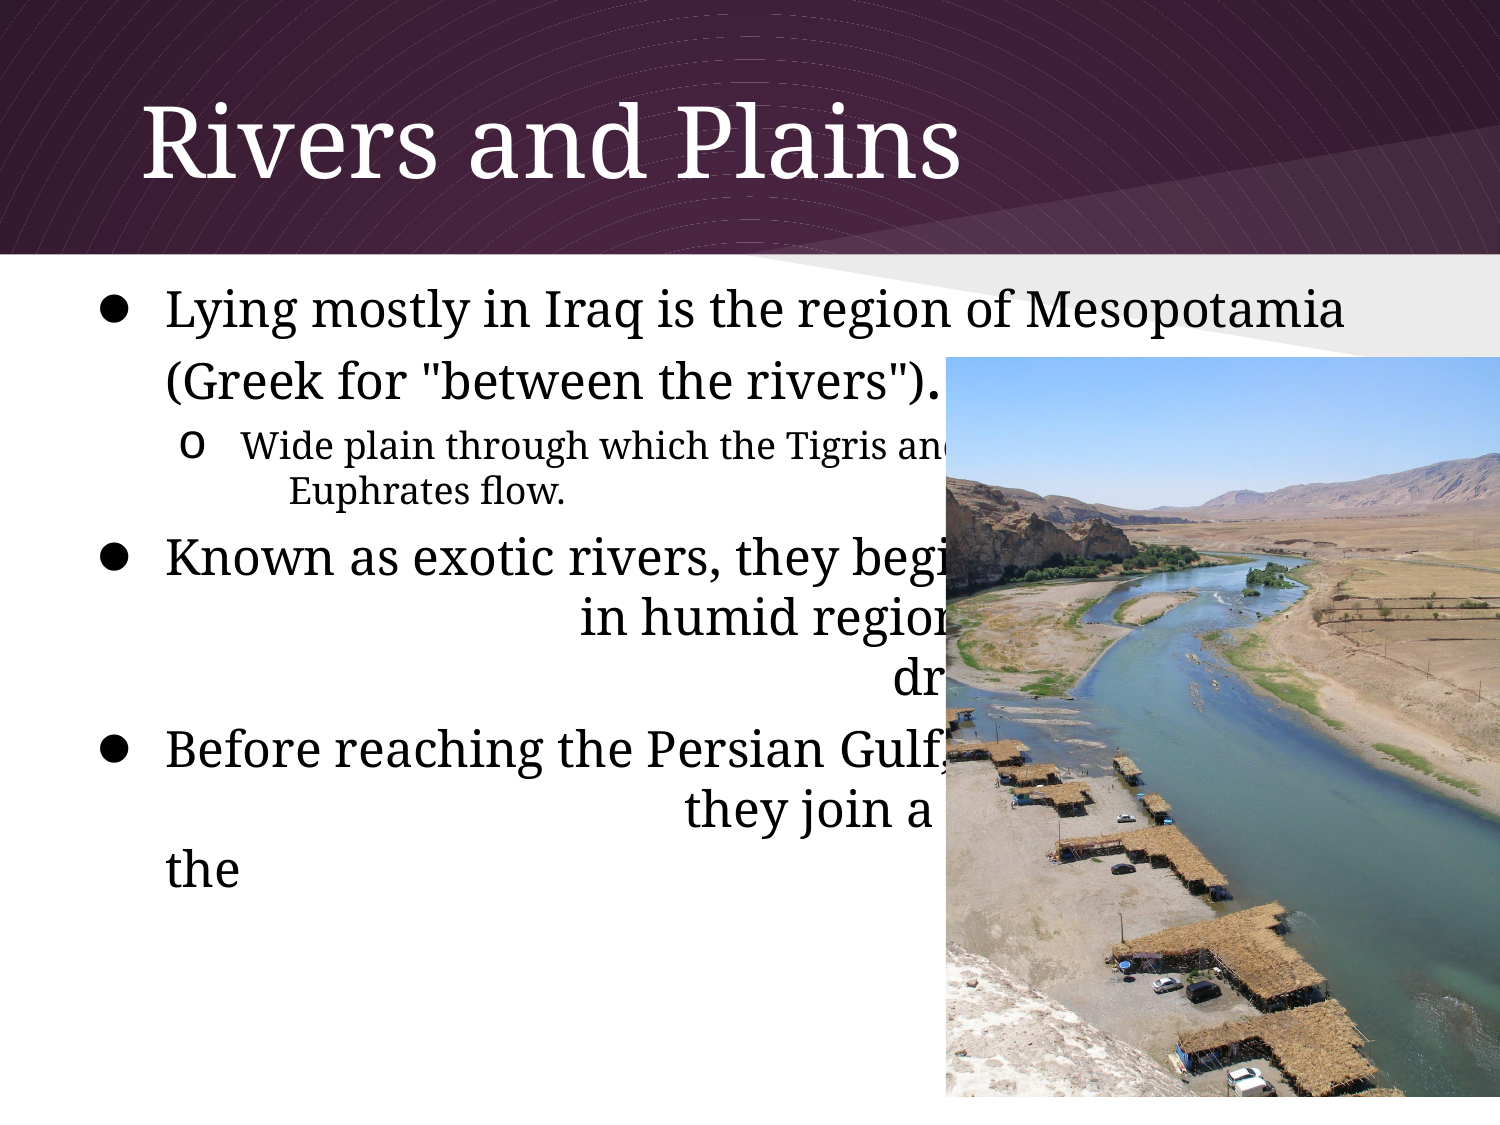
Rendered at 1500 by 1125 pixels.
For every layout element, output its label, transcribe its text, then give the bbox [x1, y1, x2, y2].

text_box [945, 357, 1500, 1097]
list Lying mostly in Iraq is the region of Mesopotamia (Greek for "between the rivers"). Wide plain through which the Tigris and Euphrates flow. Known as exotic rivers, they begin in humid regions then flow across dry areas. Before reaching the Persian Gulf, they join a channel known as the Shatt al Arab. [75, 262, 1425, 1078]
title Rivers and Plains [75, 45, 1425, 233]
